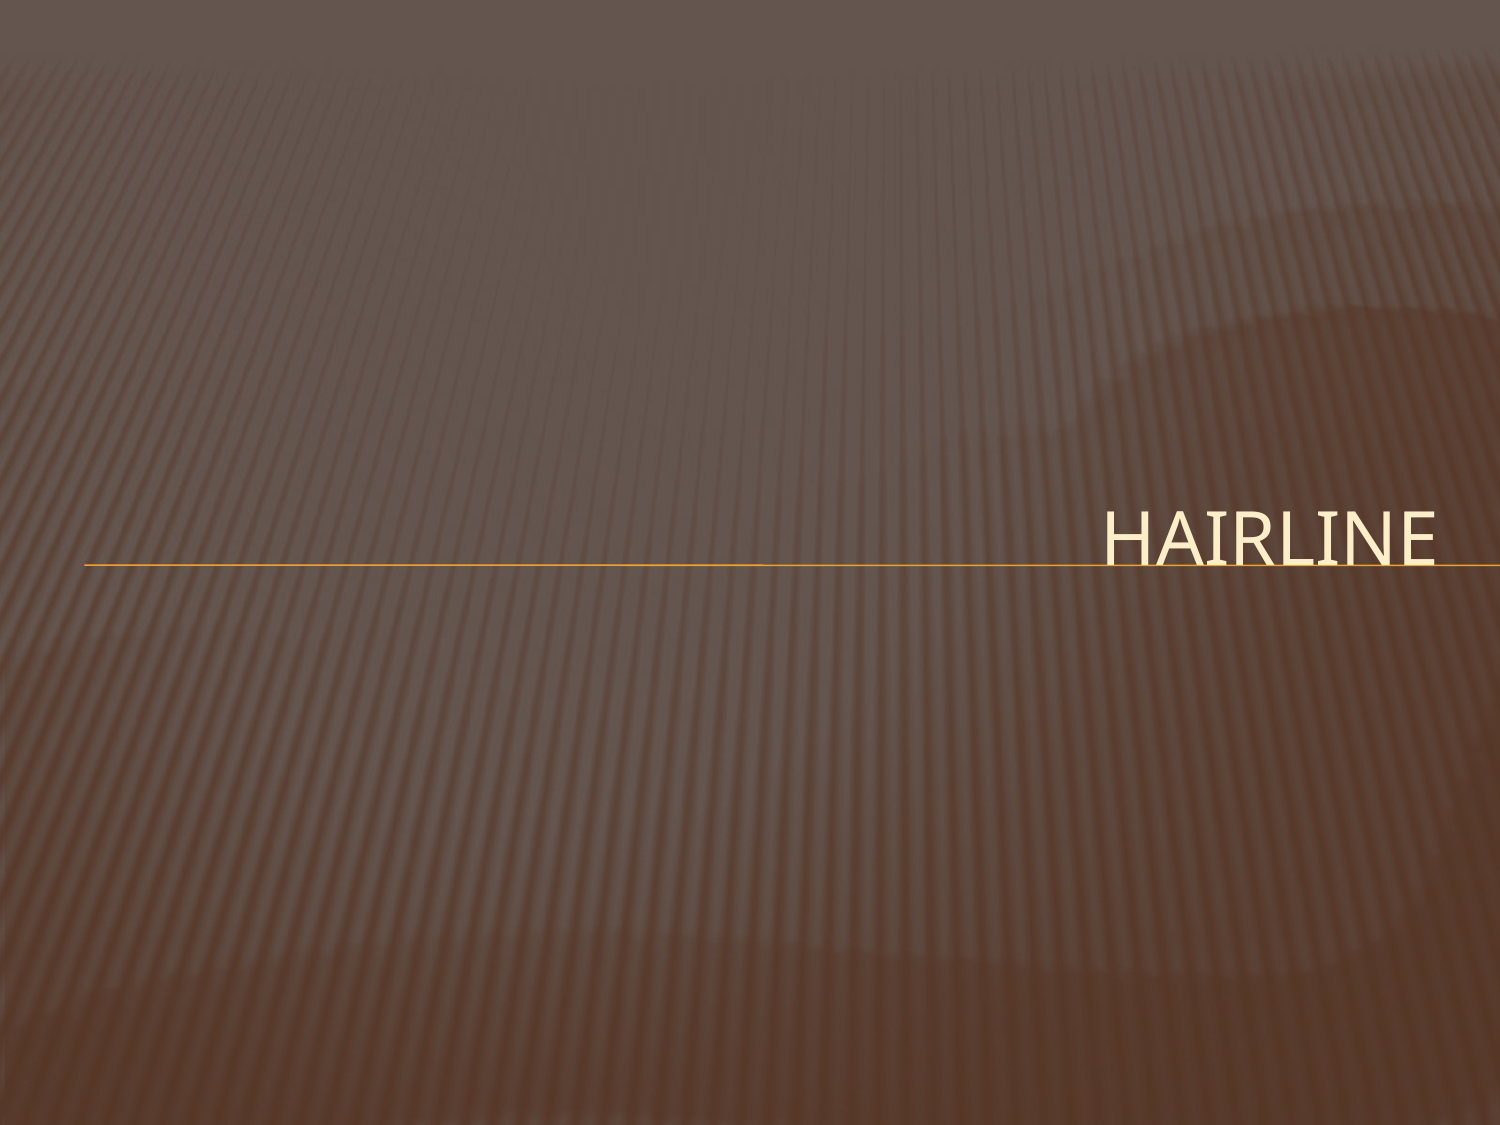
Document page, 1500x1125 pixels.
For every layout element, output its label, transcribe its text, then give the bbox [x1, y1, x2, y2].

title Hairline [29, 483, 1455, 678]
